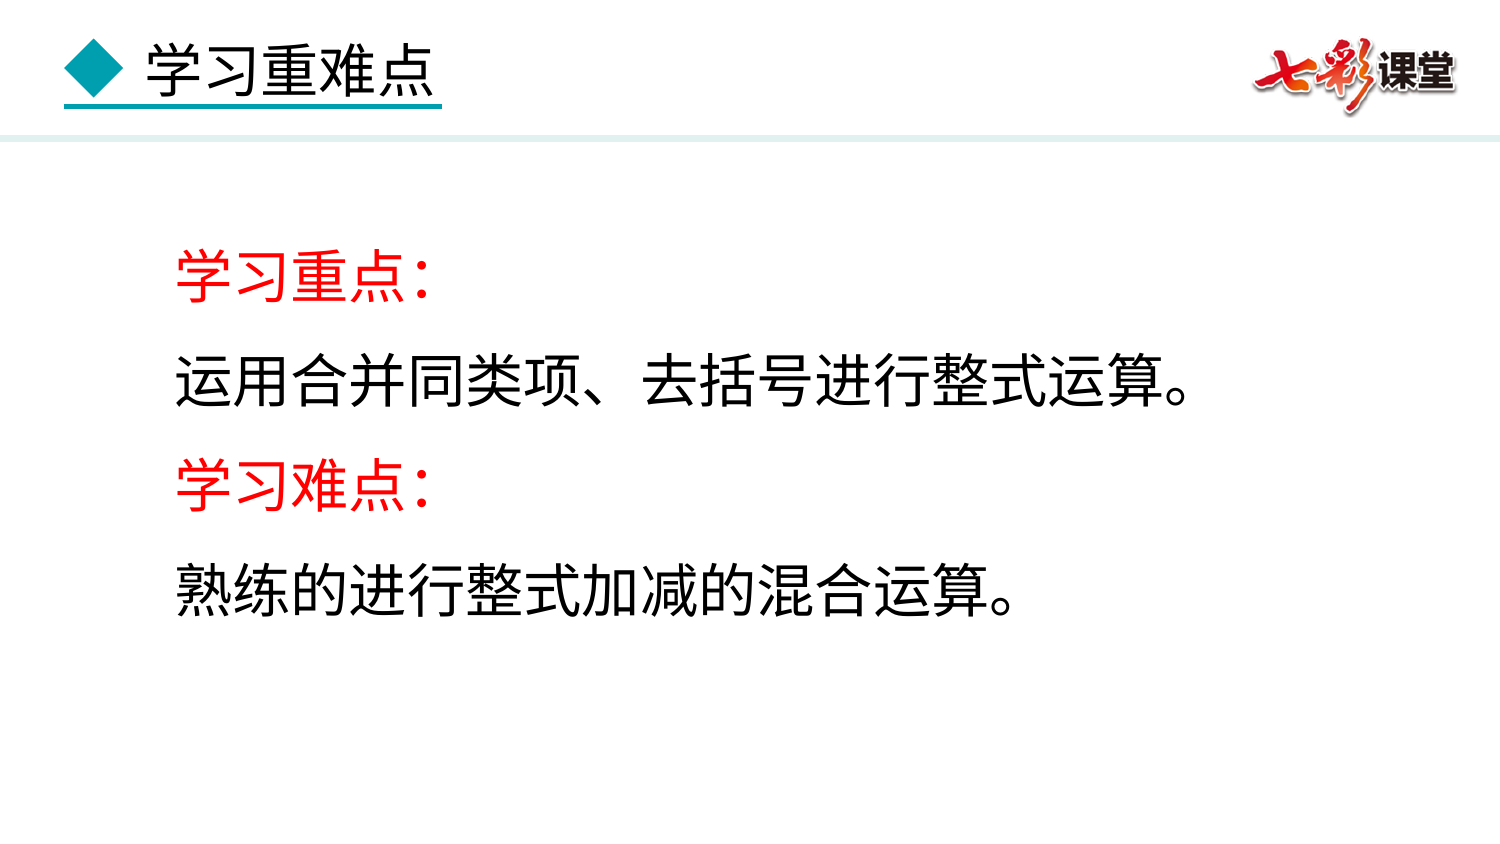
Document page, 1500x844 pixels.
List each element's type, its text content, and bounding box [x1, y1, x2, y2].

text_box 学习重点： 运用合并同类项、去括号进行整式运算。 学习难点： 熟练的进行整式加减的混合运算。 [159, 197, 1330, 632]
picture [1249, 32, 1461, 118]
